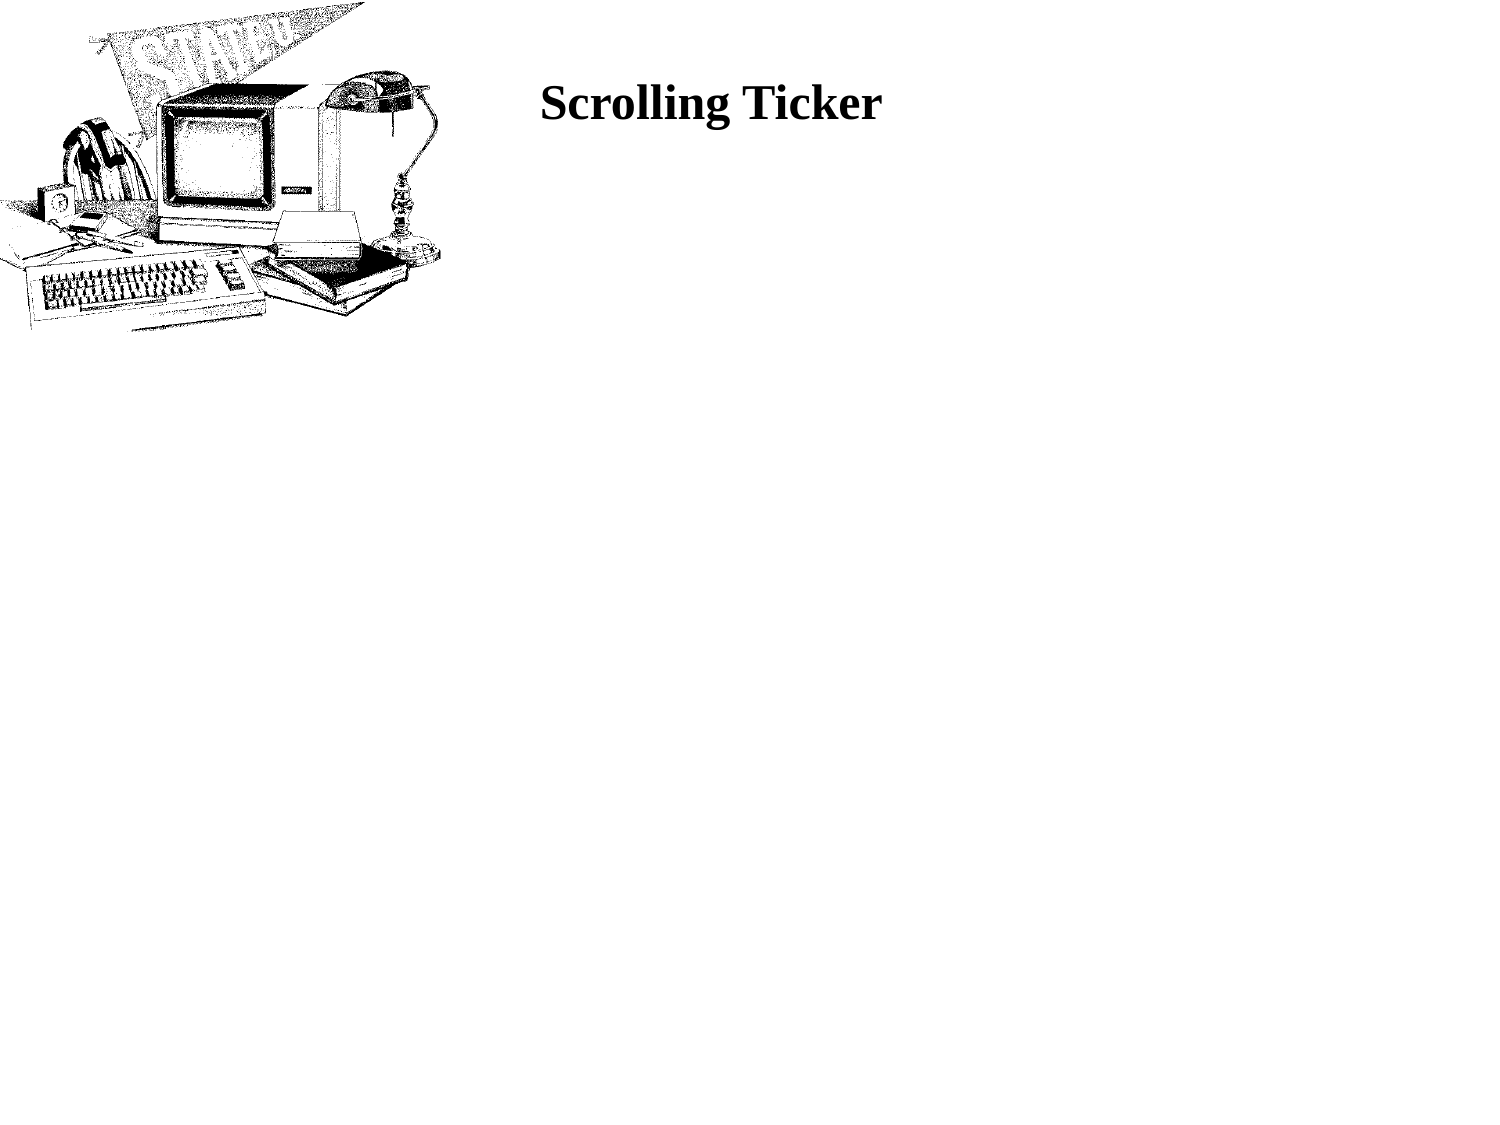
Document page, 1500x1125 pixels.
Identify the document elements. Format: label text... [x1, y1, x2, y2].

text_box Scrolling Ticker [525, 62, 1300, 138]
picture [0, 0, 450, 336]
